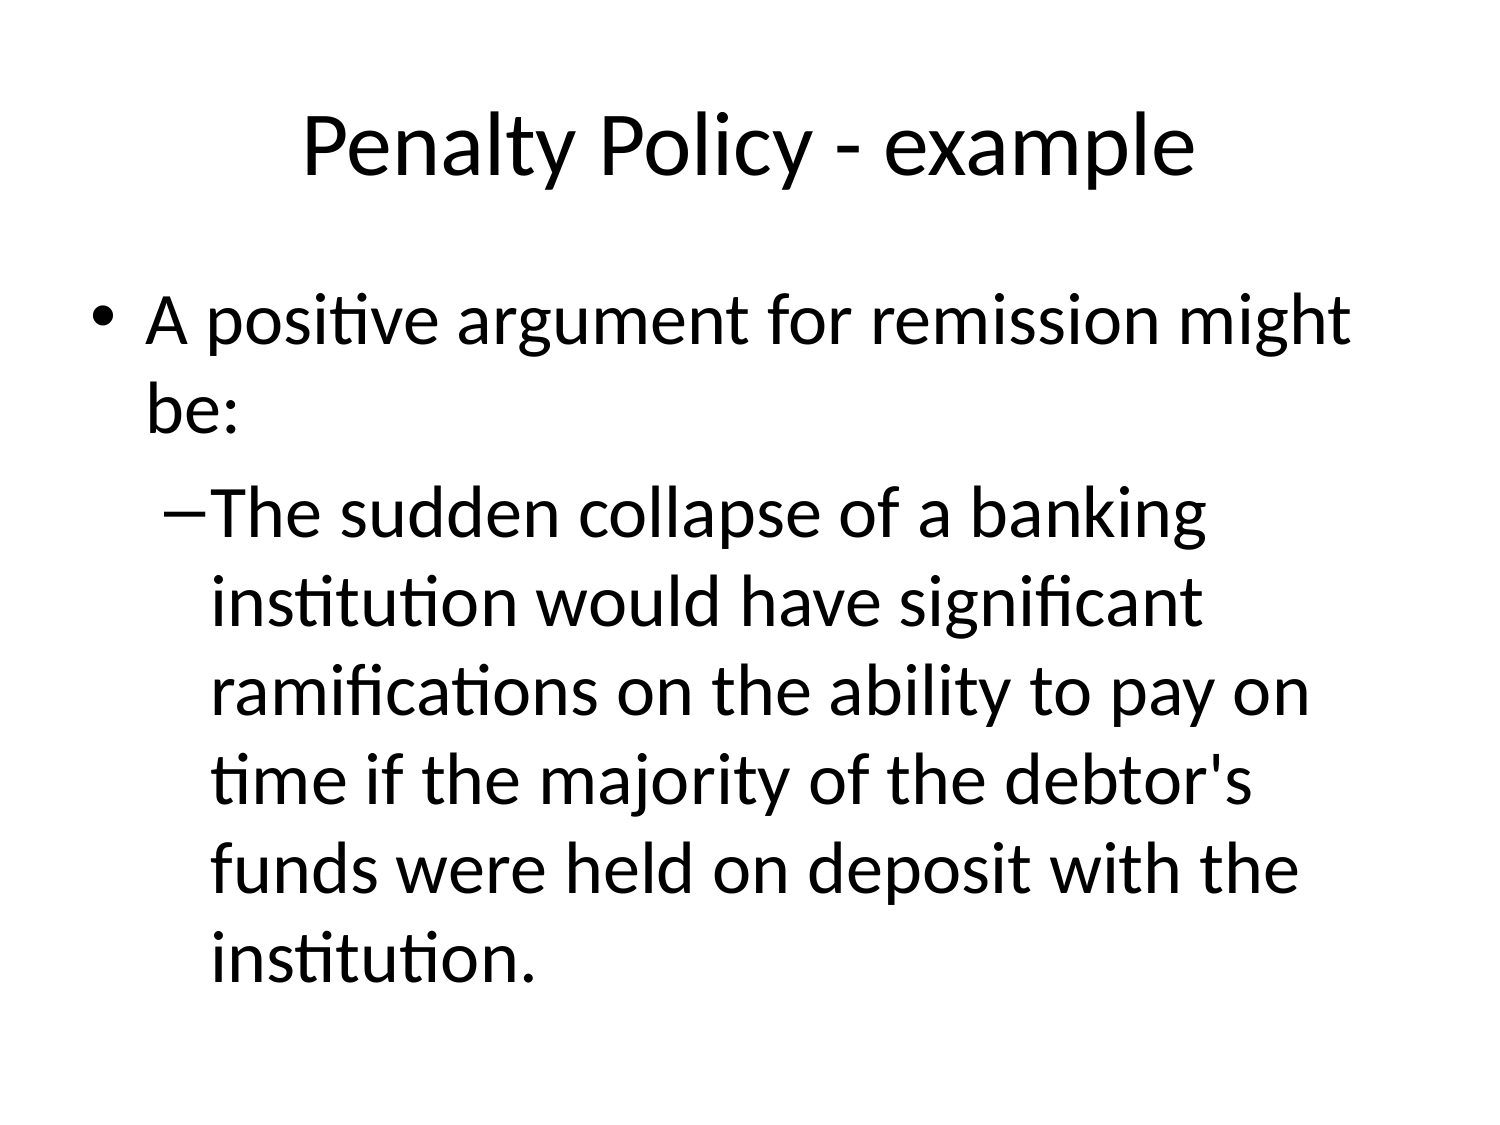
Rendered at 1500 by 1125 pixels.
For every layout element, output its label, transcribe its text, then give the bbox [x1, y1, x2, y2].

list A positive argument for remission might be: The sudden collapse of a banking institution would have significant ramifications on the ability to pay on time if the majority of the debtor's funds were held on deposit with the institution. [75, 262, 1425, 1005]
title Penalty Policy - example [75, 45, 1425, 233]
